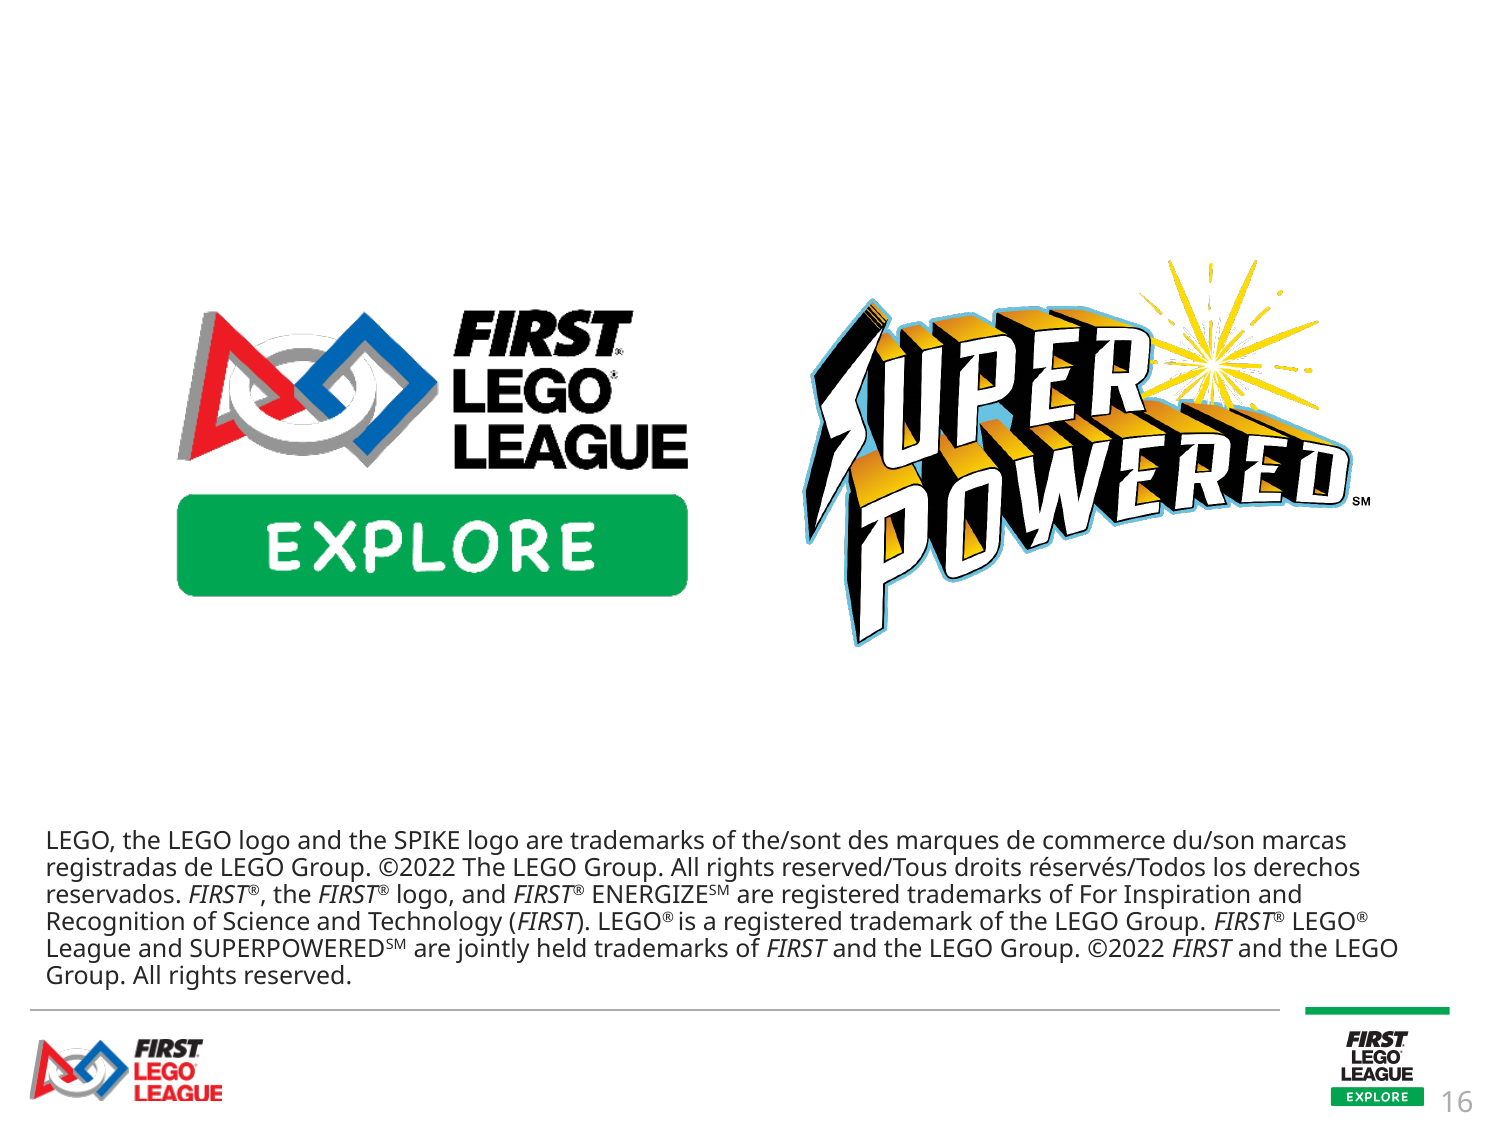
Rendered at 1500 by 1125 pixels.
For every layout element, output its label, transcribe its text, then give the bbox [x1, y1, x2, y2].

list LEGO, the LEGO logo and the SPIKE logo are trademarks of the/sont des marques de commerce du/son marcas registradas de LEGO Group. ©2022 The LEGO Group. All rights reserved/Tous droits réservés/Todos los derechos reservados. FIRST®, the FIRST® logo, and FIRST® ENERGIZESM are registered trademarks of For Inspiration and Recognition of Science and Technology (FIRST). LEGO® is a registered trademark of the LEGO Group. FIRST® LEGO® League and SUPERPOWEREDSM are jointly held trademarks of FIRST and the LEGO Group. ©2022 FIRST and the LEGO Group. All rights reserved. [30, 820, 1426, 987]
slide_number 16 [1425, 1076, 1500, 1111]
picture [136, 163, 1467, 744]
